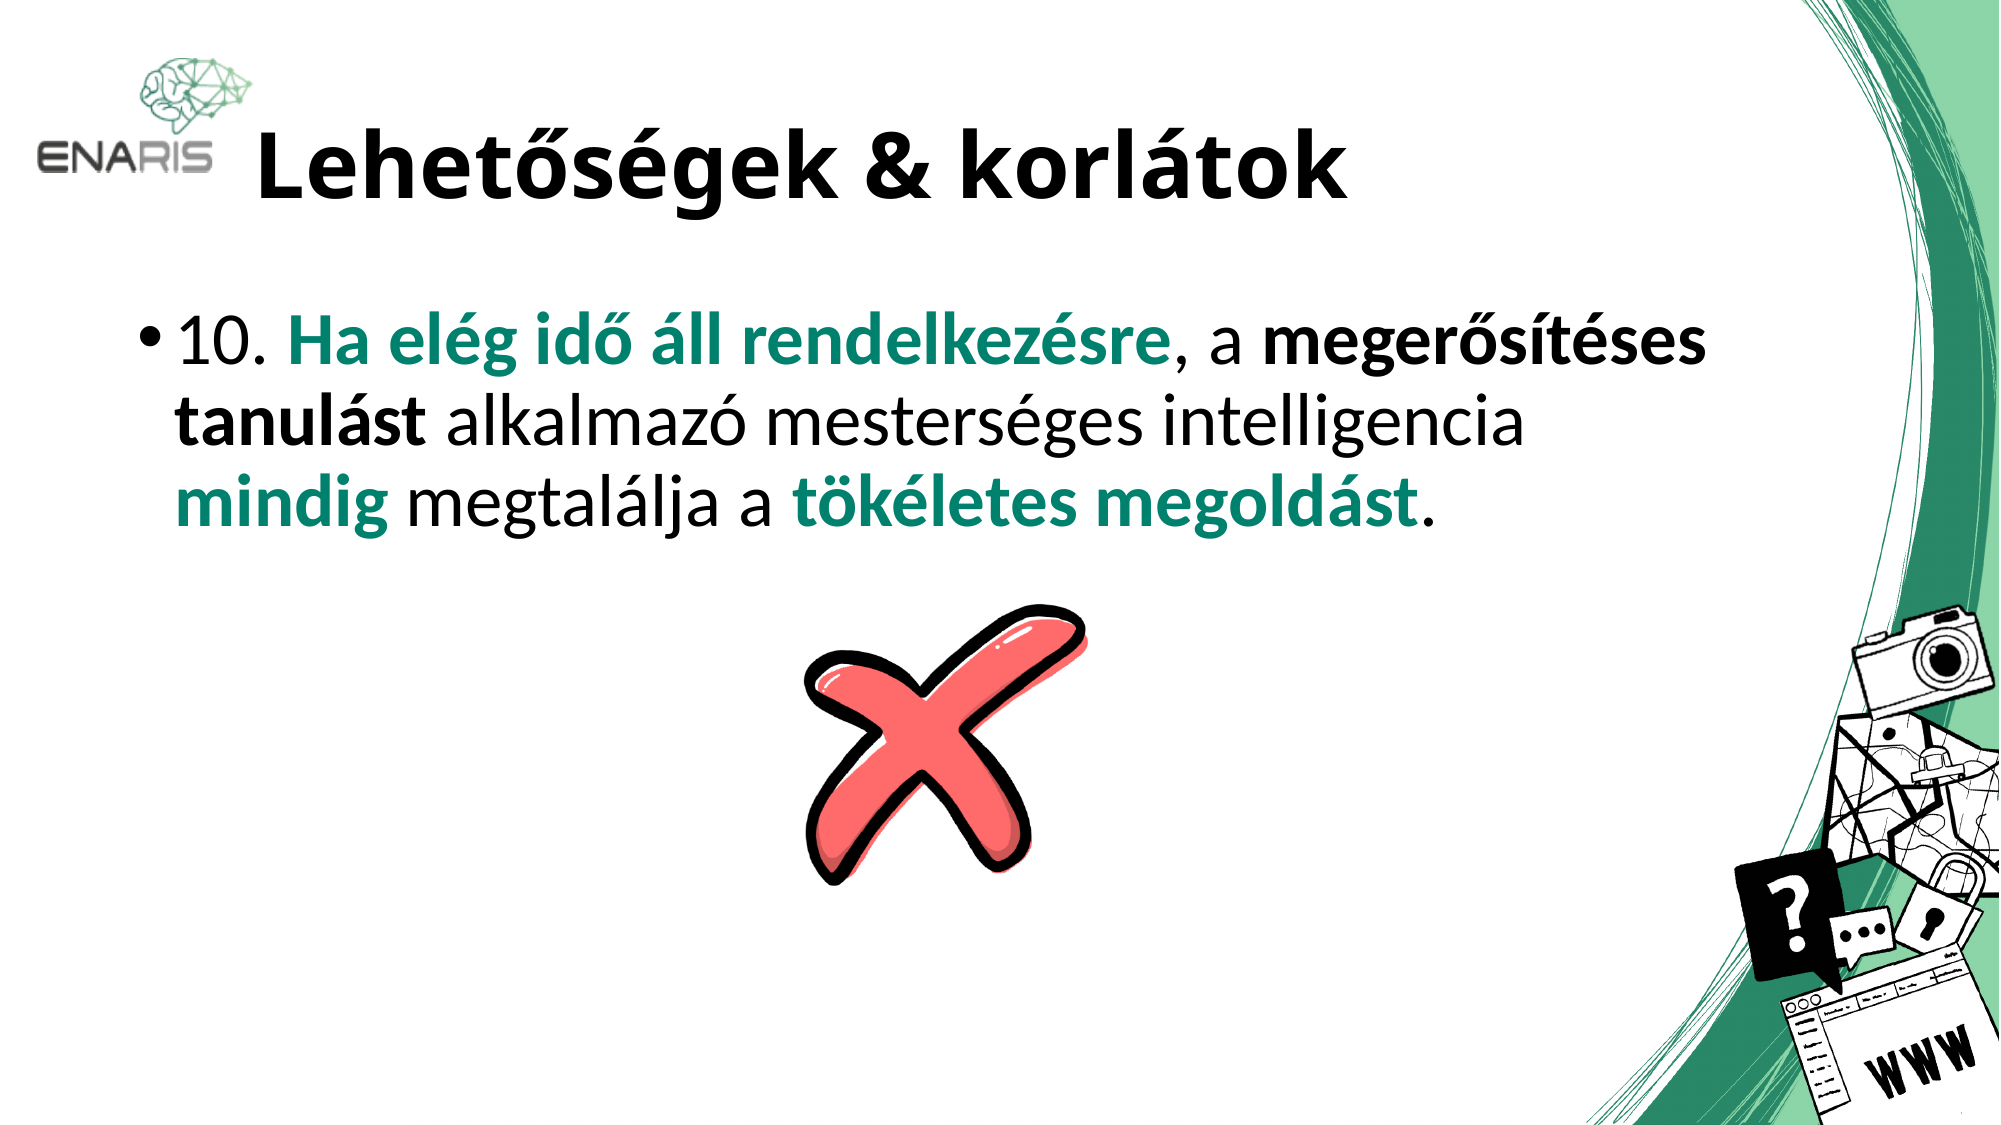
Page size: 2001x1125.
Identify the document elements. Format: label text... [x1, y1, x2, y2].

picture [408, 0, 1999, 1125]
title Lehetőségek & korlátok [253, 59, 1863, 278]
picture [738, 562, 1127, 942]
picture [37, 58, 254, 173]
list 10. Ha elég idő áll rendelkezésre, a megerősítéses tanulást alkalmazó mesterséges intelligencia mindig megtalálja a tökéletes megoldást. [137, 299, 1728, 1014]
